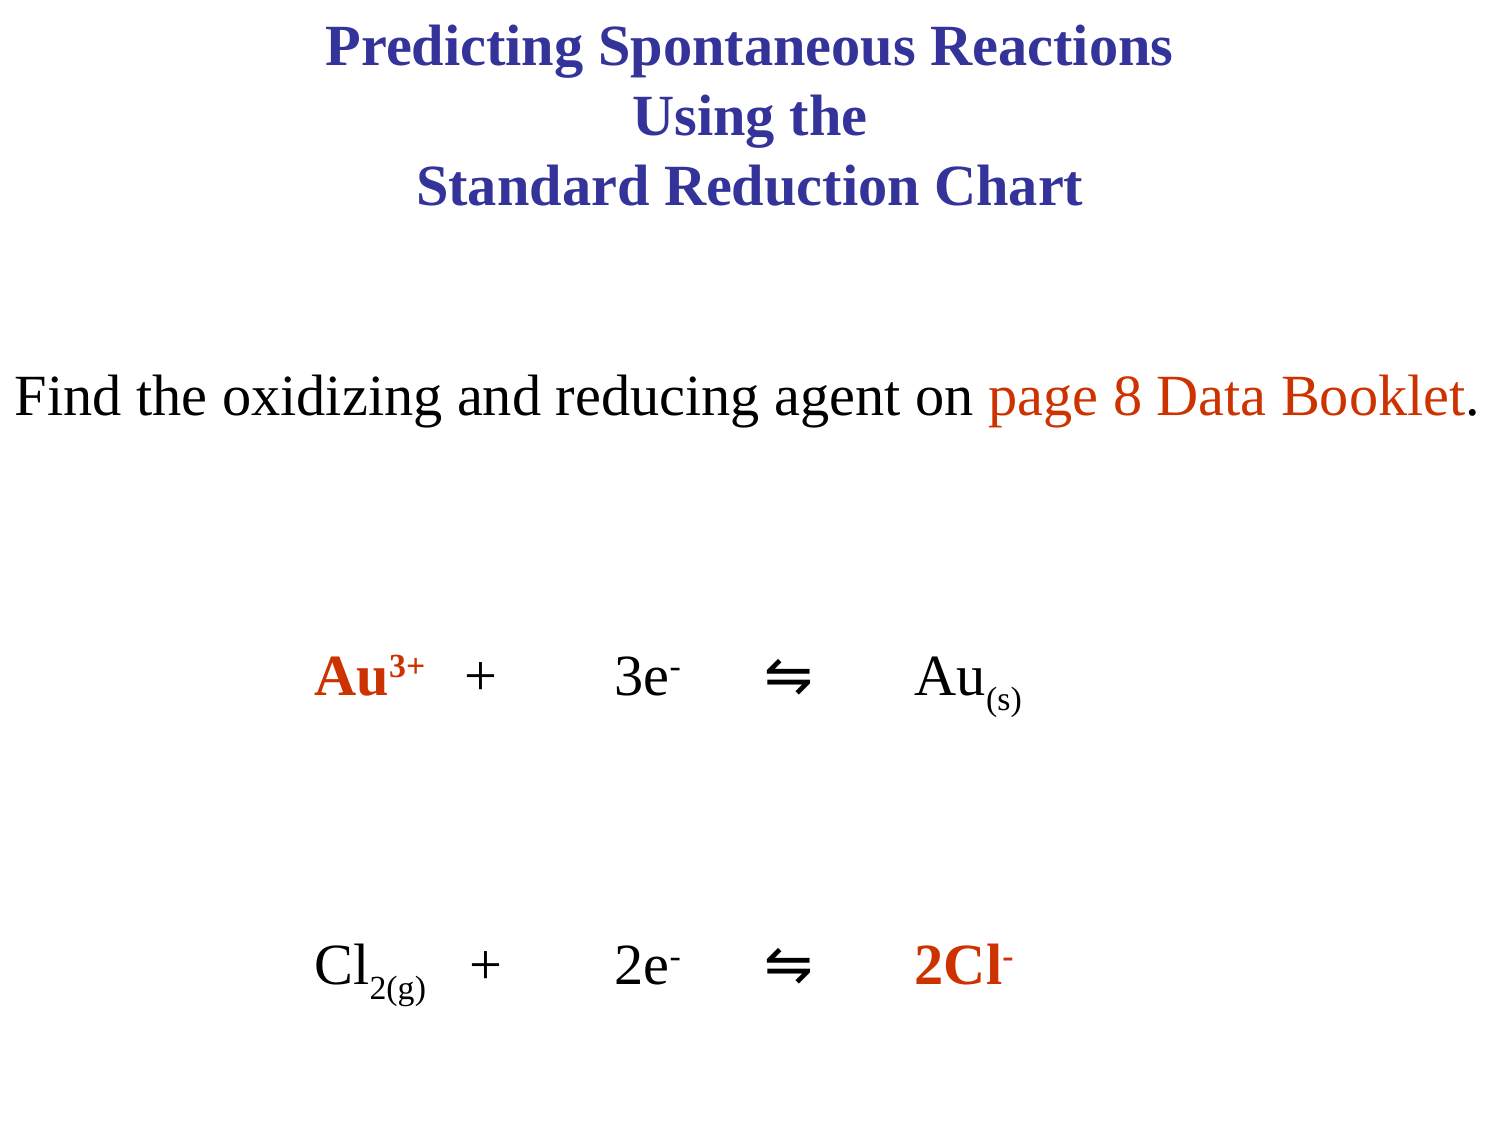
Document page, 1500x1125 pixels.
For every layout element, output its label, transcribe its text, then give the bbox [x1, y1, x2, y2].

text_box Predicting Spontaneous Reactions Using the Standard Reduction Chart Find the oxidizing and reducing agent on page 8 Data Booklet. Au3+ + 3e- ⇋ Au(s) Cl2(g) + 2e- ⇋ 2Cl- [0, 0, 1500, 1014]
